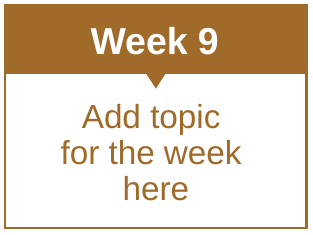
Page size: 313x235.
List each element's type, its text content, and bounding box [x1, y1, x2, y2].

text_box [4, 4, 308, 229]
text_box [4, 5, 307, 89]
text_box Add topic for the week here [11, 92, 301, 215]
